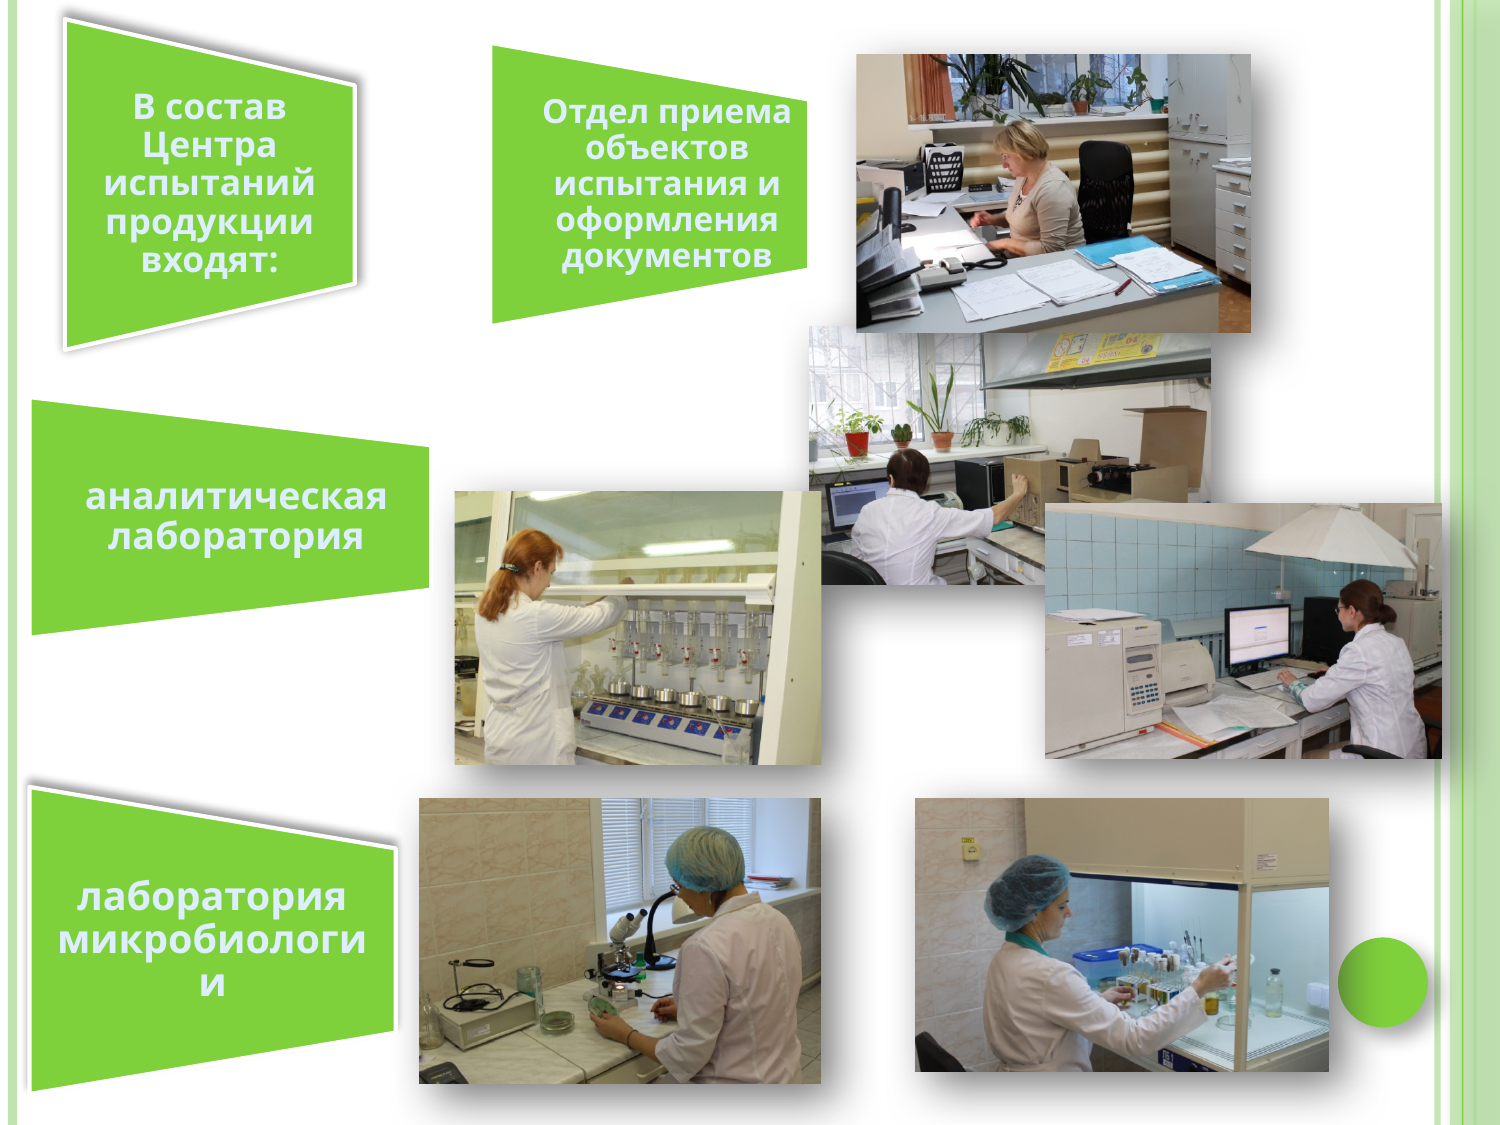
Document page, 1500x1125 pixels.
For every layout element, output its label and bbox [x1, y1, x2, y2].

picture [915, 798, 1330, 1072]
picture [454, 54, 1442, 766]
text_box [29, 786, 396, 1095]
picture [418, 798, 822, 1084]
text_box [29, 396, 432, 639]
text_box [489, 42, 845, 327]
text_box [64, 18, 355, 351]
